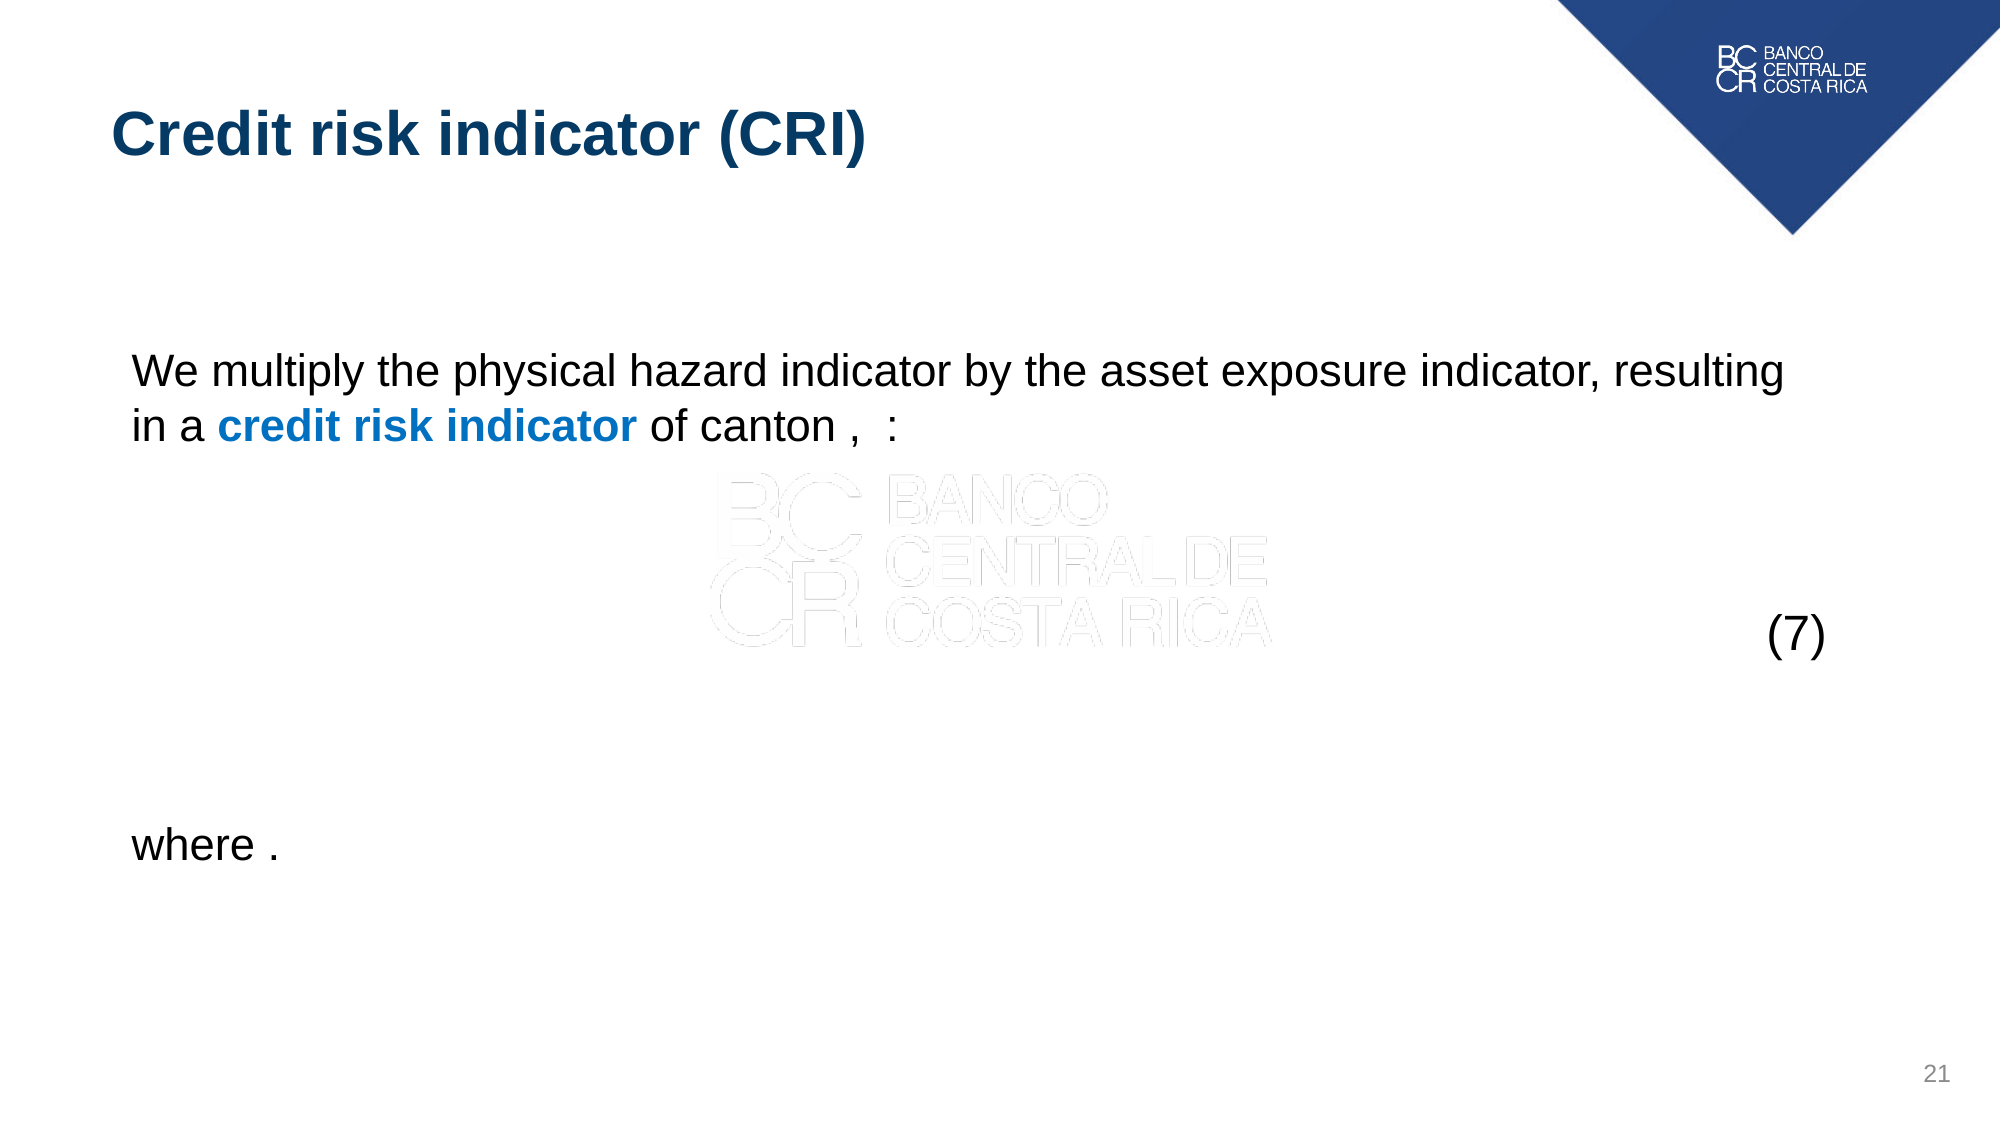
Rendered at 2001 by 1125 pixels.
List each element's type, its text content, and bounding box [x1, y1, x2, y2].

text_box Credit risk indicator (CRI) [97, 85, 883, 176]
picture [0, 0, 2000, 1125]
slide_number 21 [1516, 1042, 1967, 1103]
